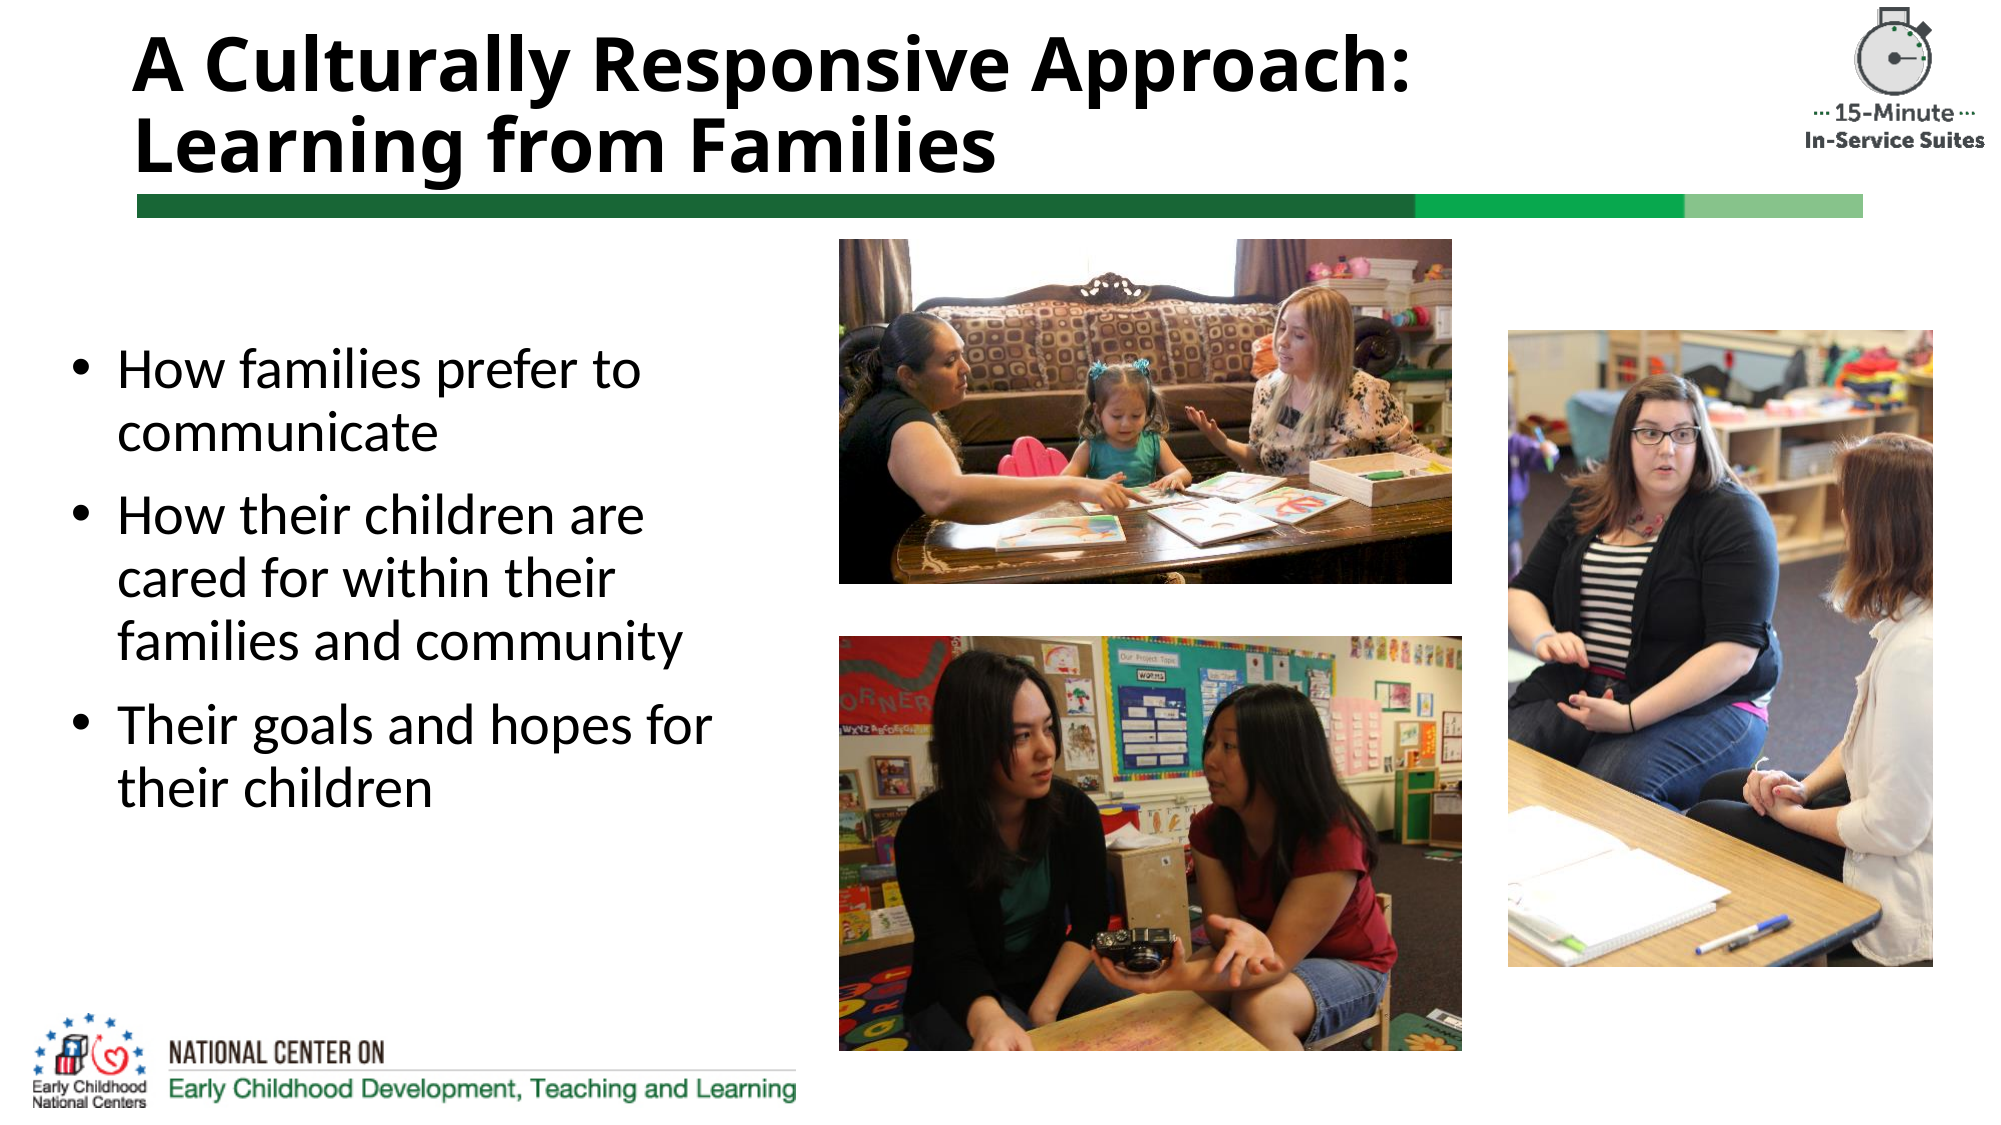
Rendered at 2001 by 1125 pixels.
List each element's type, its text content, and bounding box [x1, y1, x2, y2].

picture [839, 239, 1452, 584]
picture [137, 194, 1863, 218]
title A Culturally Responsive Approach: Learning from Families [117, 28, 1883, 187]
picture [839, 636, 1462, 1051]
text_box How families prefer to communicate How their children are cared for within their families and community Their goals and hopes for their children [27, 330, 800, 859]
picture [1508, 330, 1933, 967]
picture [33, 1013, 796, 1108]
picture [1790, 0, 1999, 161]
